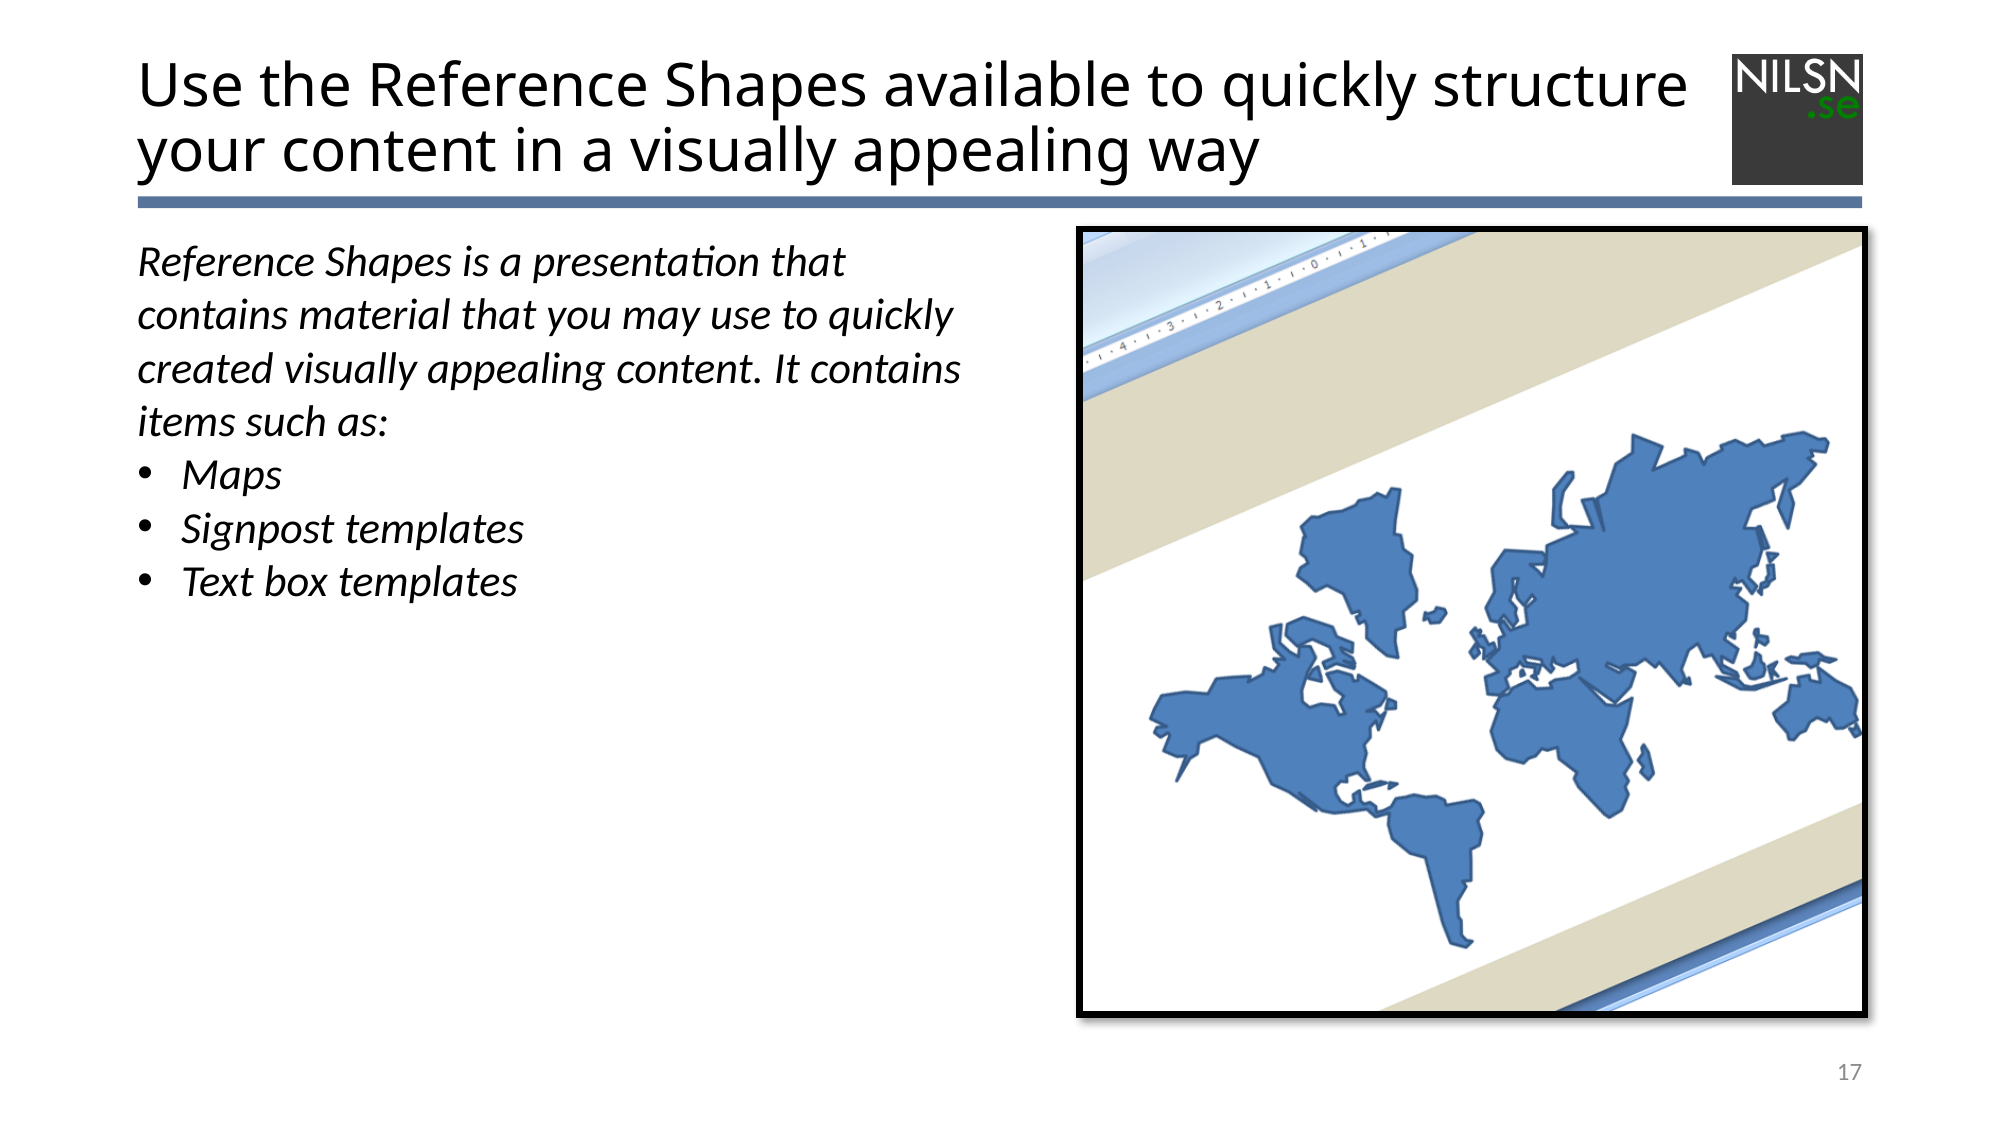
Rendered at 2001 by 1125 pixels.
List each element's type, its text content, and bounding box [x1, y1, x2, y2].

title Use the Reference Shapes available to quickly structure your content in a visually appealing way [137, 54, 1697, 185]
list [1082, 231, 1863, 1012]
slide_number 17 [1412, 1046, 1863, 1094]
list Reference Shapes is a presentation that contains material that you may use to quickly created visually appealing content. It contains items such as: Maps Signpost templates Text box templates [137, 231, 988, 1012]
picture [1732, 54, 1863, 185]
